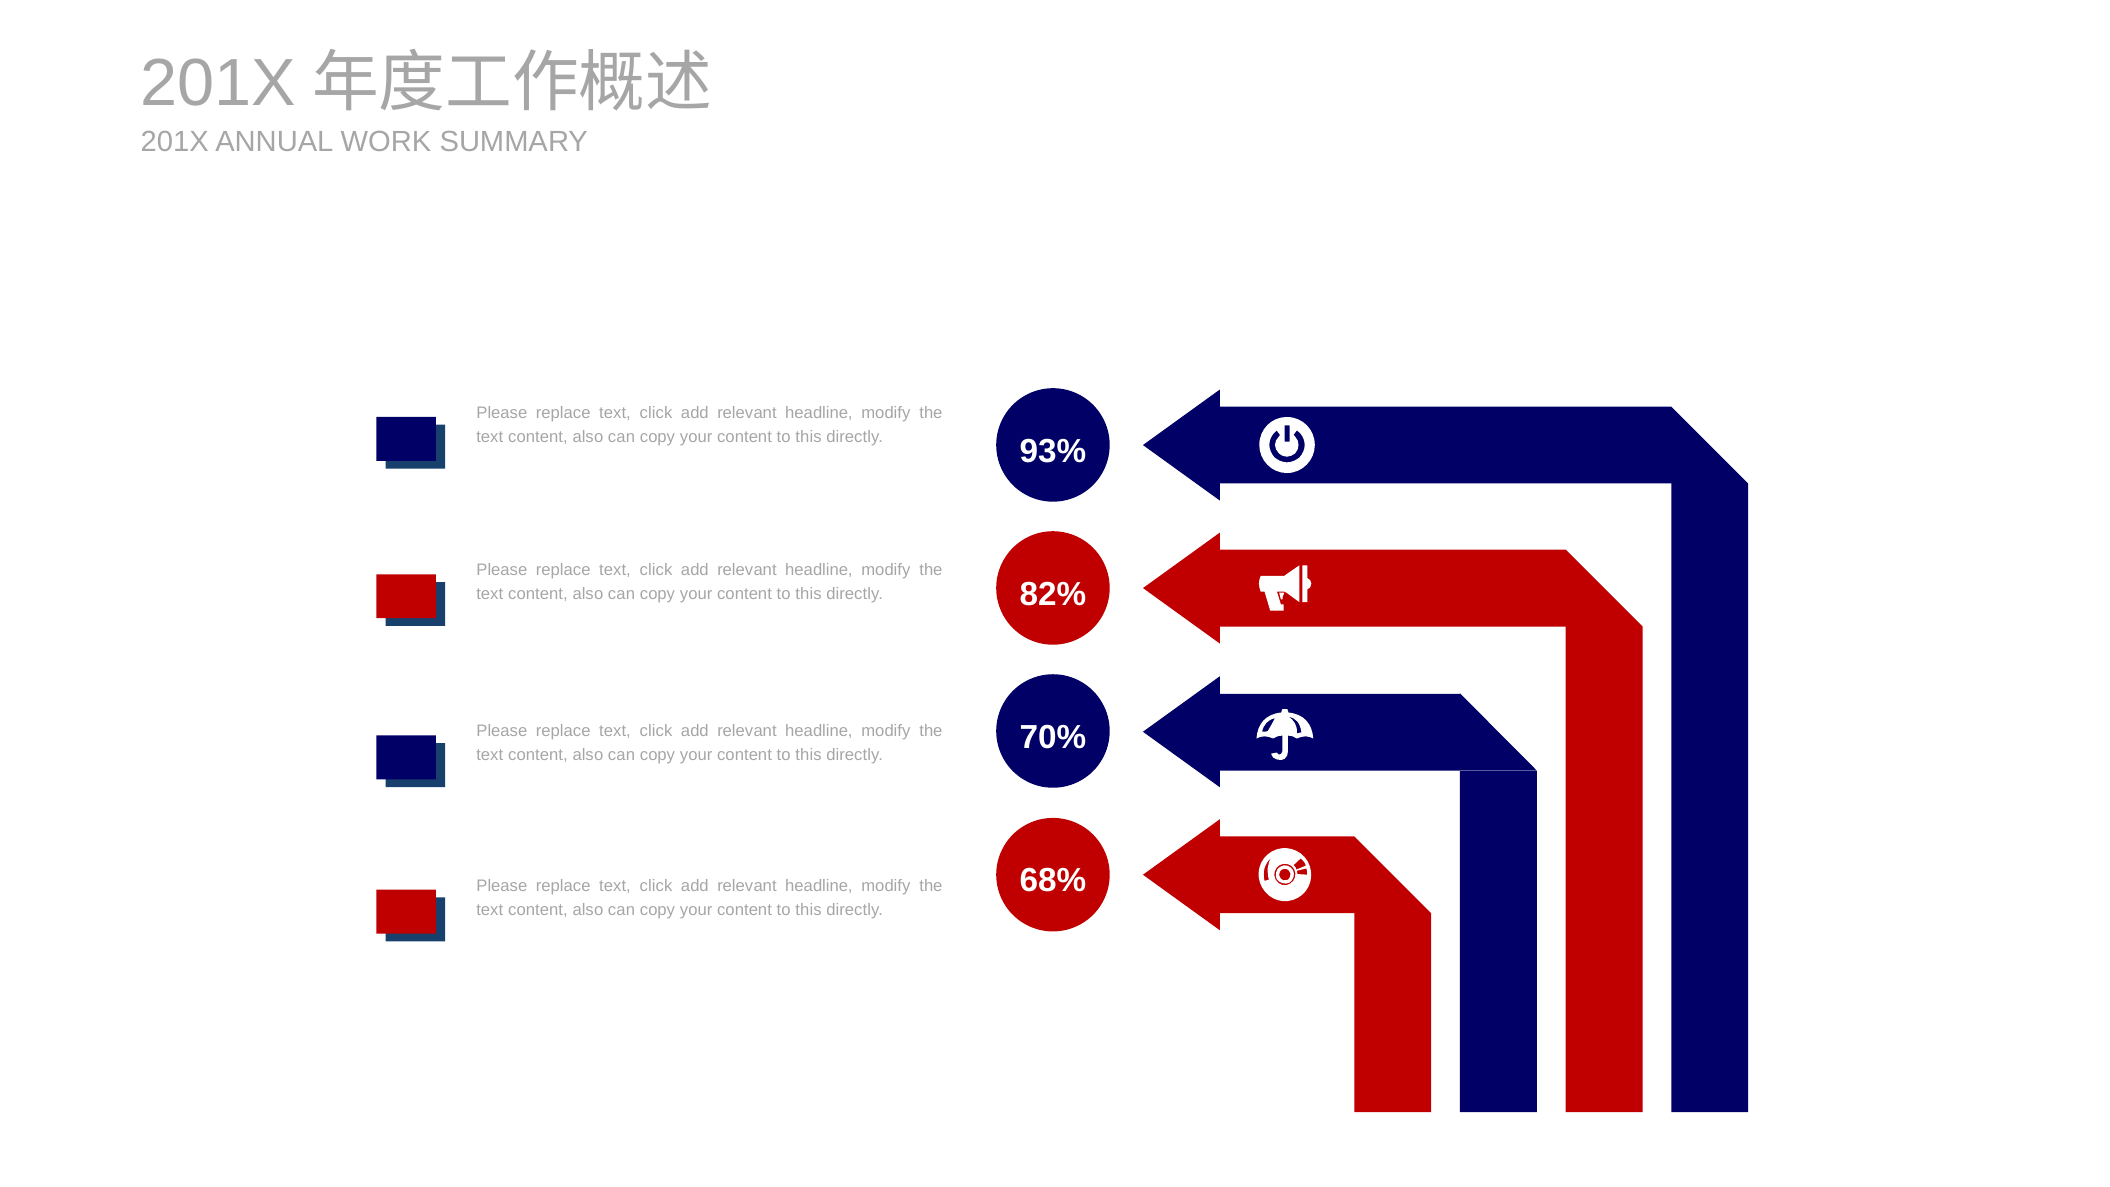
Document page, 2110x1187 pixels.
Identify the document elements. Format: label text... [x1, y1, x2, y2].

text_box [996, 531, 1110, 645]
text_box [376, 416, 446, 469]
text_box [996, 674, 1110, 788]
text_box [376, 889, 446, 942]
text_box Please replace text, click add relevant headline, modify the text content, also can copy your content to this directly. [461, 390, 959, 453]
text_box 201X年度工作概述 [140, 38, 789, 119]
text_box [376, 574, 446, 626]
text_box Please replace text, click add relevant headline, modify the text content, also can copy your content to this directly. [461, 547, 959, 611]
text_box 201X ANNUAL WORK SUMMARY [140, 122, 602, 158]
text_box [1142, 389, 1749, 1112]
text_box Please replace text, click add relevant headline, modify the text content, also can copy your content to this directly. [461, 863, 959, 926]
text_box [996, 388, 1110, 502]
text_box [996, 817, 1110, 932]
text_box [376, 735, 446, 788]
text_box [1142, 819, 1432, 1112]
text_box Please replace text, click add relevant headline, modify the text content, also can copy your content to this directly. [461, 708, 959, 772]
